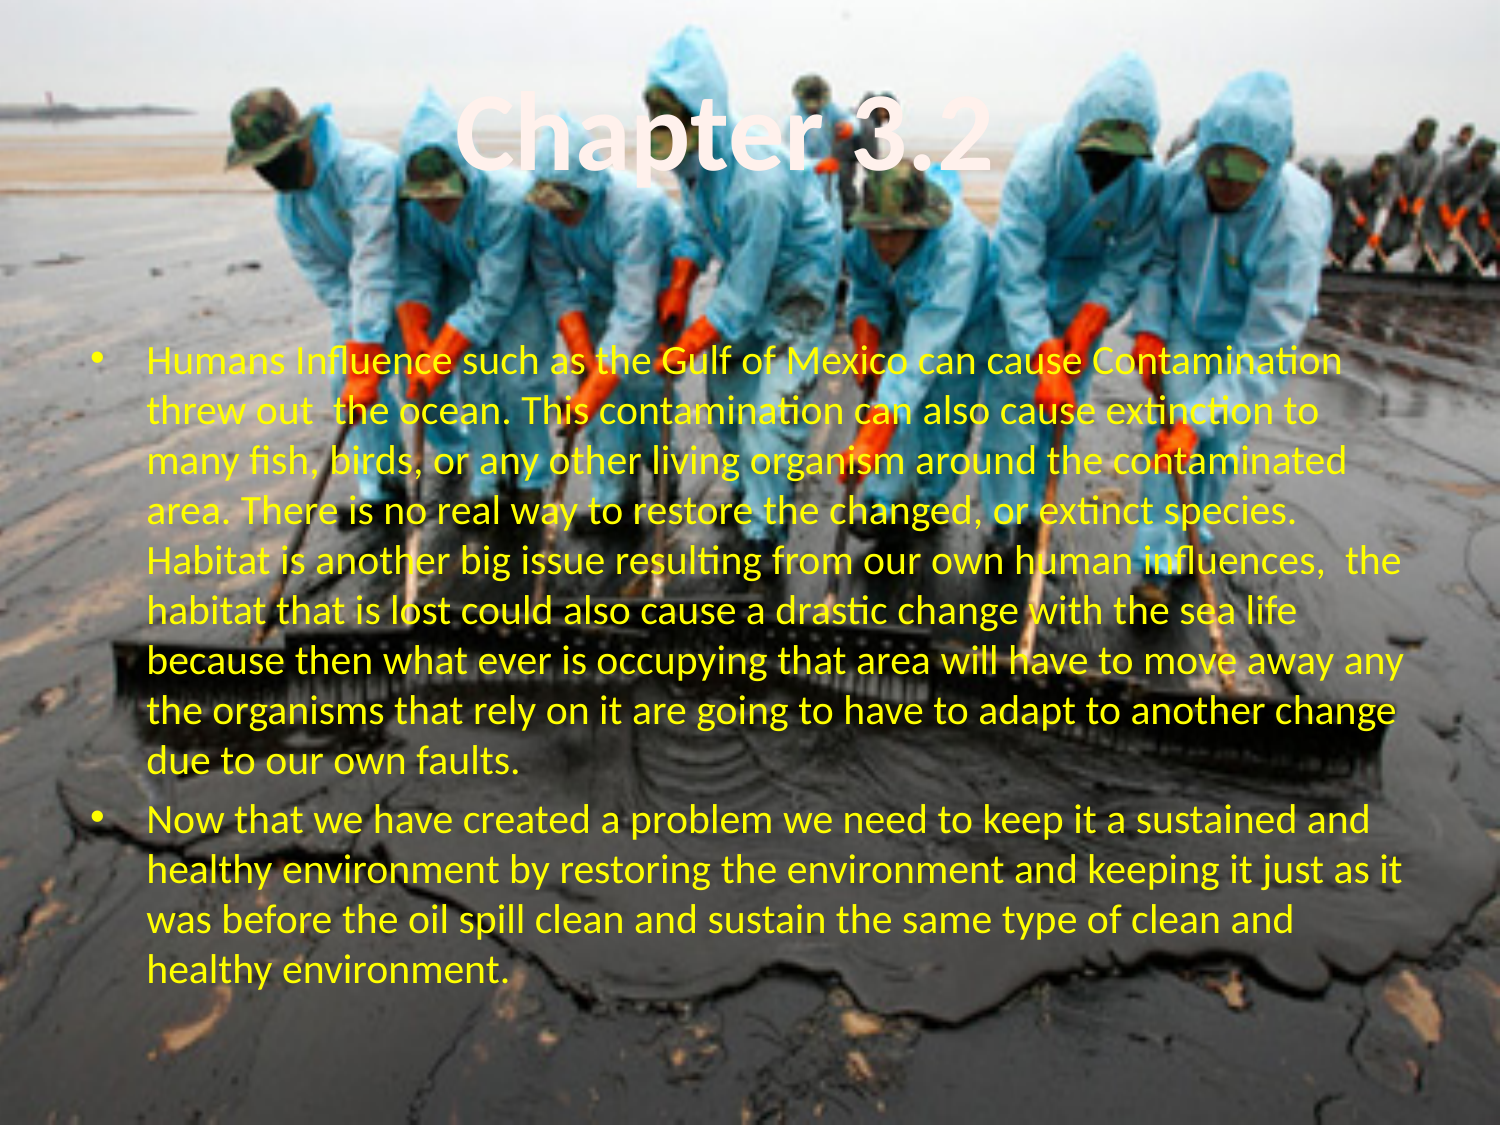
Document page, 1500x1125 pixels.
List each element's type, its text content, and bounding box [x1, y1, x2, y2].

picture [0, 0, 1500, 1125]
list Humans Influence such as the Gulf of Mexico can cause Contamination threw out the ocean. This contamination can also cause extinction to many fish, birds, or any other living organism around the contaminated area. There is no real way to restore the changed, or extinct species. Habitat is another big issue resulting from our own human influences, the habitat that is lost could also cause a drastic change with the sea life because then what ever is occupying that area will have to move away any the organisms that rely on it are going to have to adapt to another change due to our own faults. Now that we have created a problem we need to keep it a sustained and healthy environment by restoring the environment and keeping it just as it was before the oil spill clean and sustain the same type of clean and healthy environment. [75, 324, 1425, 1043]
text_box Chapter 3.2 [187, 49, 1263, 200]
